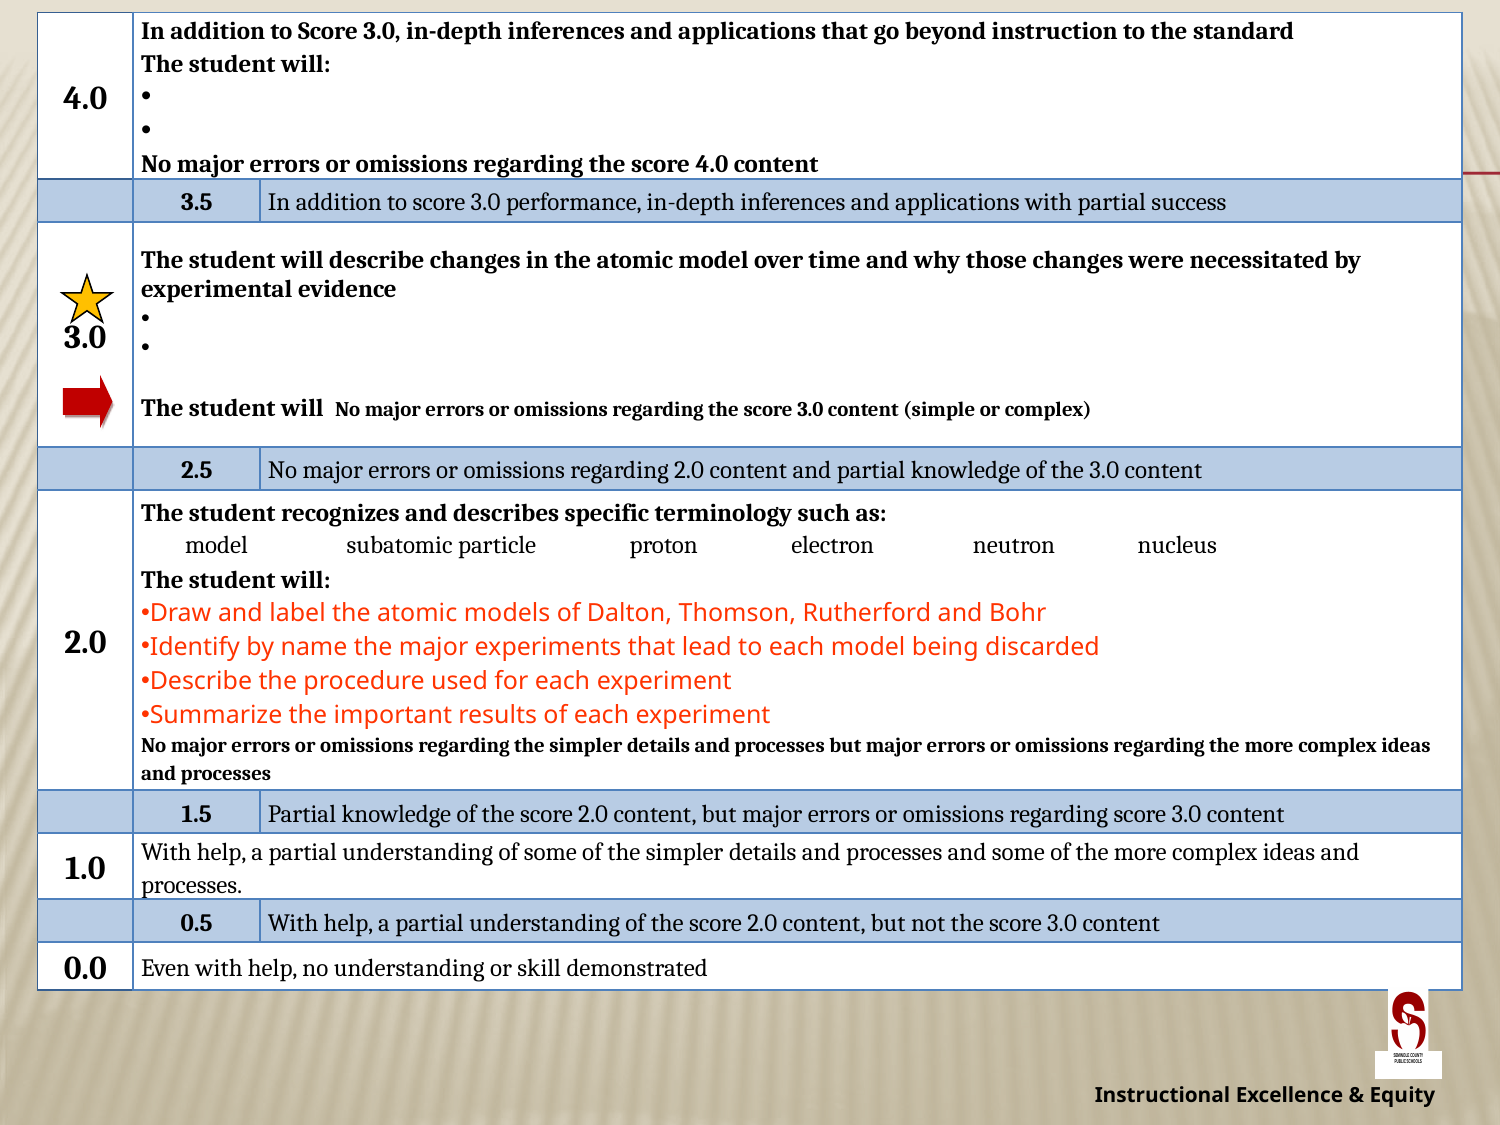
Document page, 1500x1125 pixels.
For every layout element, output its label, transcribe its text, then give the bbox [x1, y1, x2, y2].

table_cell Even with help, no understanding or skill demonstrated [134, 943, 1461, 989]
table_header In addition to Score 3.0, in-depth inferences and applications that go beyond instruction to the standard The student will: No major errors or omissions regarding the score 4.0 content [134, 13, 1461, 178]
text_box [1374, 987, 1443, 1085]
table_cell [38, 791, 132, 832]
table_cell 0.5 [134, 900, 259, 941]
text_box Instructional Excellence & Equity [975, 1074, 1450, 1115]
table_cell 1.5 [134, 791, 259, 832]
table_cell 1.0 [38, 834, 132, 898]
table_cell Partial knowledge of the score 2.0 content, but major errors or omissions regarding score 3.0 content [261, 791, 1461, 832]
table_cell [38, 448, 132, 489]
text_box [62, 274, 112, 322]
table_cell No major errors or omissions regarding 2.0 content and partial knowledge of the 3.0 content [261, 448, 1461, 489]
table_cell [38, 900, 132, 941]
table_cell 2.0 [38, 491, 132, 789]
table_cell With help, a partial understanding of some of the simpler details and processes and some of the more complex ideas and processes. [134, 834, 1461, 898]
table_header 4.0 [38, 13, 132, 178]
table_cell The student will describe changes in the atomic model over time and why those changes were necessitated by experimental evidence The student will No major errors or omissions regarding the score 3.0 content (simple or complex) [134, 223, 1461, 446]
table_cell The student recognizes and describes specific terminology such as: model subatomic particle proton electron neutron nucleus The student will: Draw and label the atomic models of Dalton, Thomson, Rutherford and Bohr Identify by name the major experiments that lead to each model being discarded Describe the procedure used for each experiment Summarize the important results of each experiment No major errors or omissions regarding the simpler details and processes but major errors or omissions regarding the more complex ideas and processes [134, 491, 1461, 789]
table_cell 2.5 [134, 448, 259, 489]
table_cell In addition to score 3.0 performance, in-depth inferences and applications with partial success [261, 180, 1461, 221]
table_cell 3.0 [38, 223, 132, 446]
table_cell With help, a partial understanding of the score 2.0 content, but not the score 3.0 content [261, 900, 1461, 941]
table_cell [38, 180, 132, 221]
table_cell 3.5 [134, 180, 259, 221]
text_box [62, 374, 113, 429]
table_cell 0.0 [38, 943, 132, 989]
